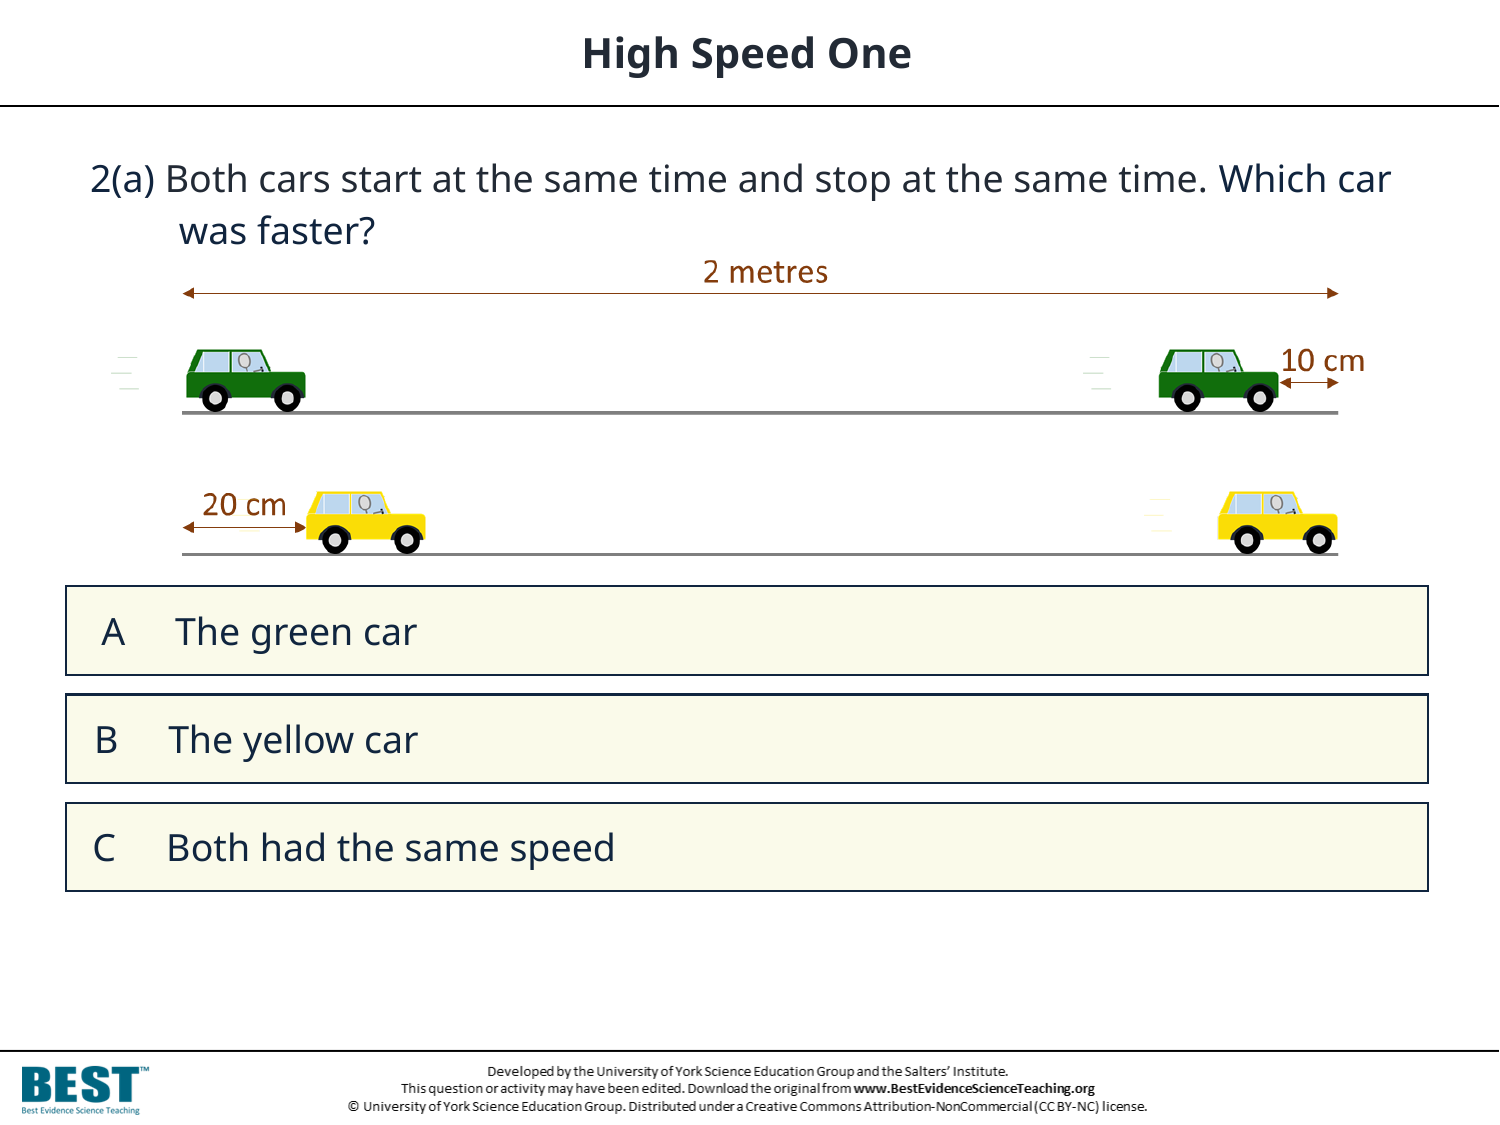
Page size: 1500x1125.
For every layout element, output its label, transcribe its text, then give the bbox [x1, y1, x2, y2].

text_box High Speed One [23, 4, 1471, 99]
picture [0, 105, 1500, 1125]
